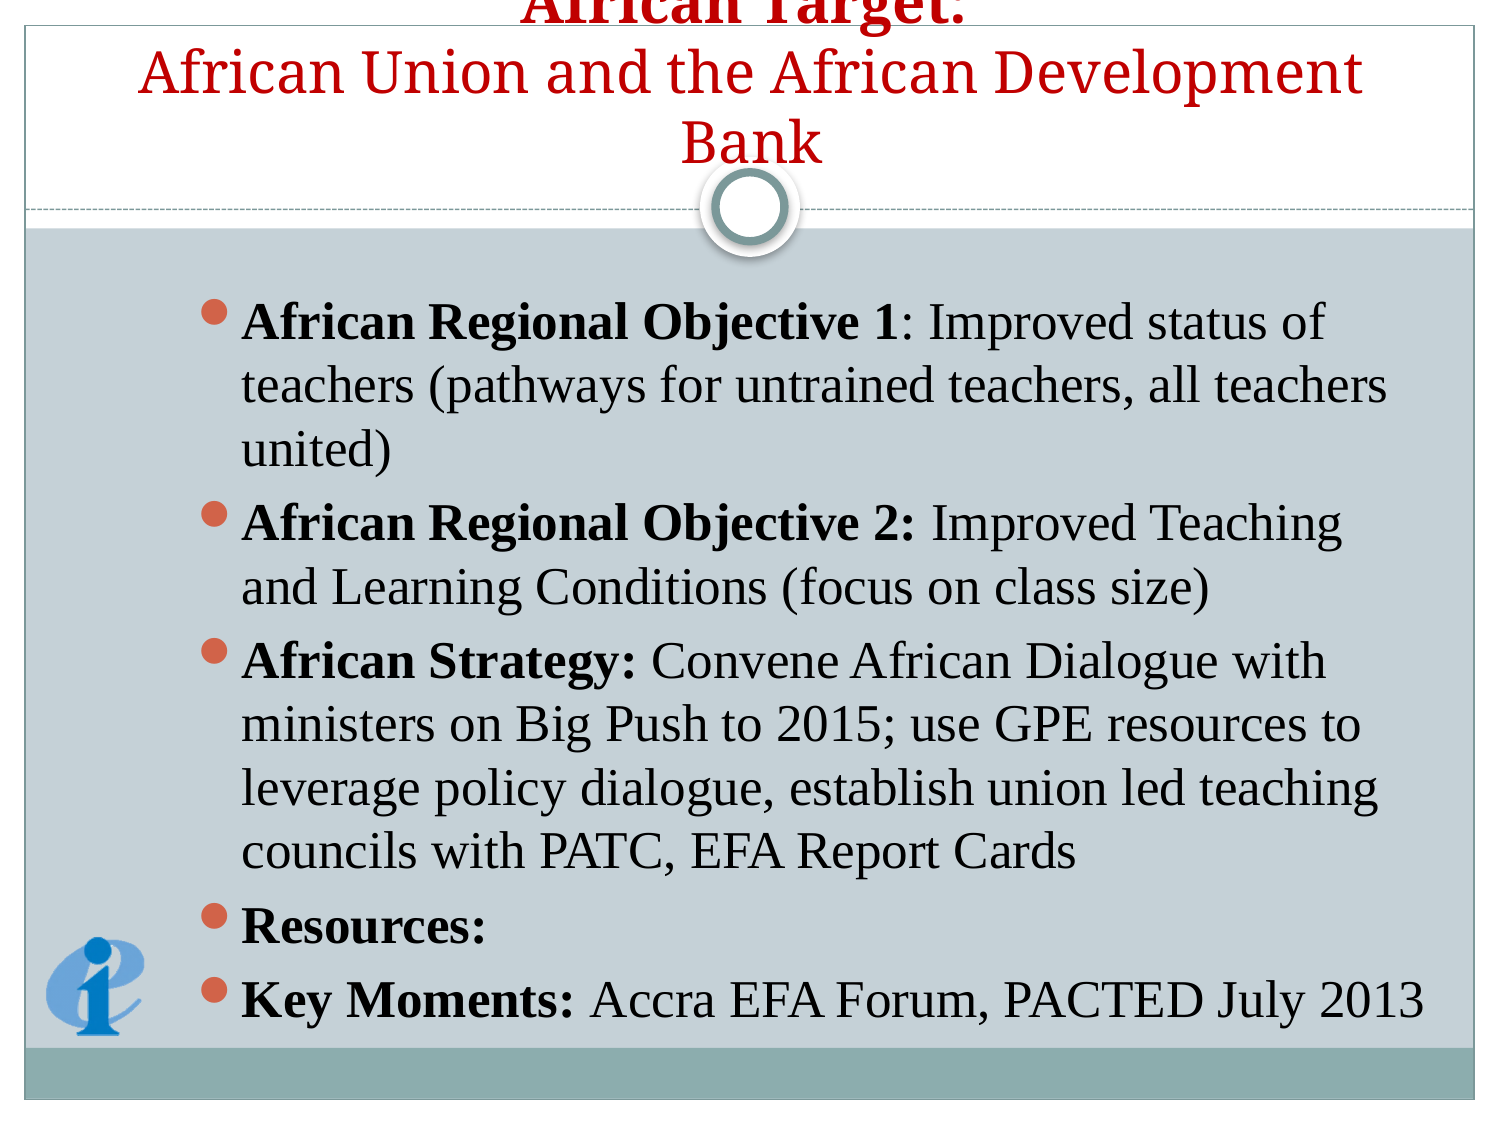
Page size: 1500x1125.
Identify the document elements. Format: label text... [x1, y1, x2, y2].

title African Target: African Union and the African Development Bank [76, 0, 1427, 183]
list African Regional Objective 1: Improved status of teachers (pathways for untrained teachers, all teachers united) African Regional Objective 2: Improved Teaching and Learning Conditions (focus on class size) African Strategy: Convene African Dialogue with ministers on Big Push to 2015; use GPE resources to leverage policy dialogue, establish union led teaching councils with PATC, EFA Report Cards Resources: Key Moments: Accra EFA Forum, PACTED July 2013 [183, 278, 1447, 1071]
picture [41, 928, 158, 1043]
